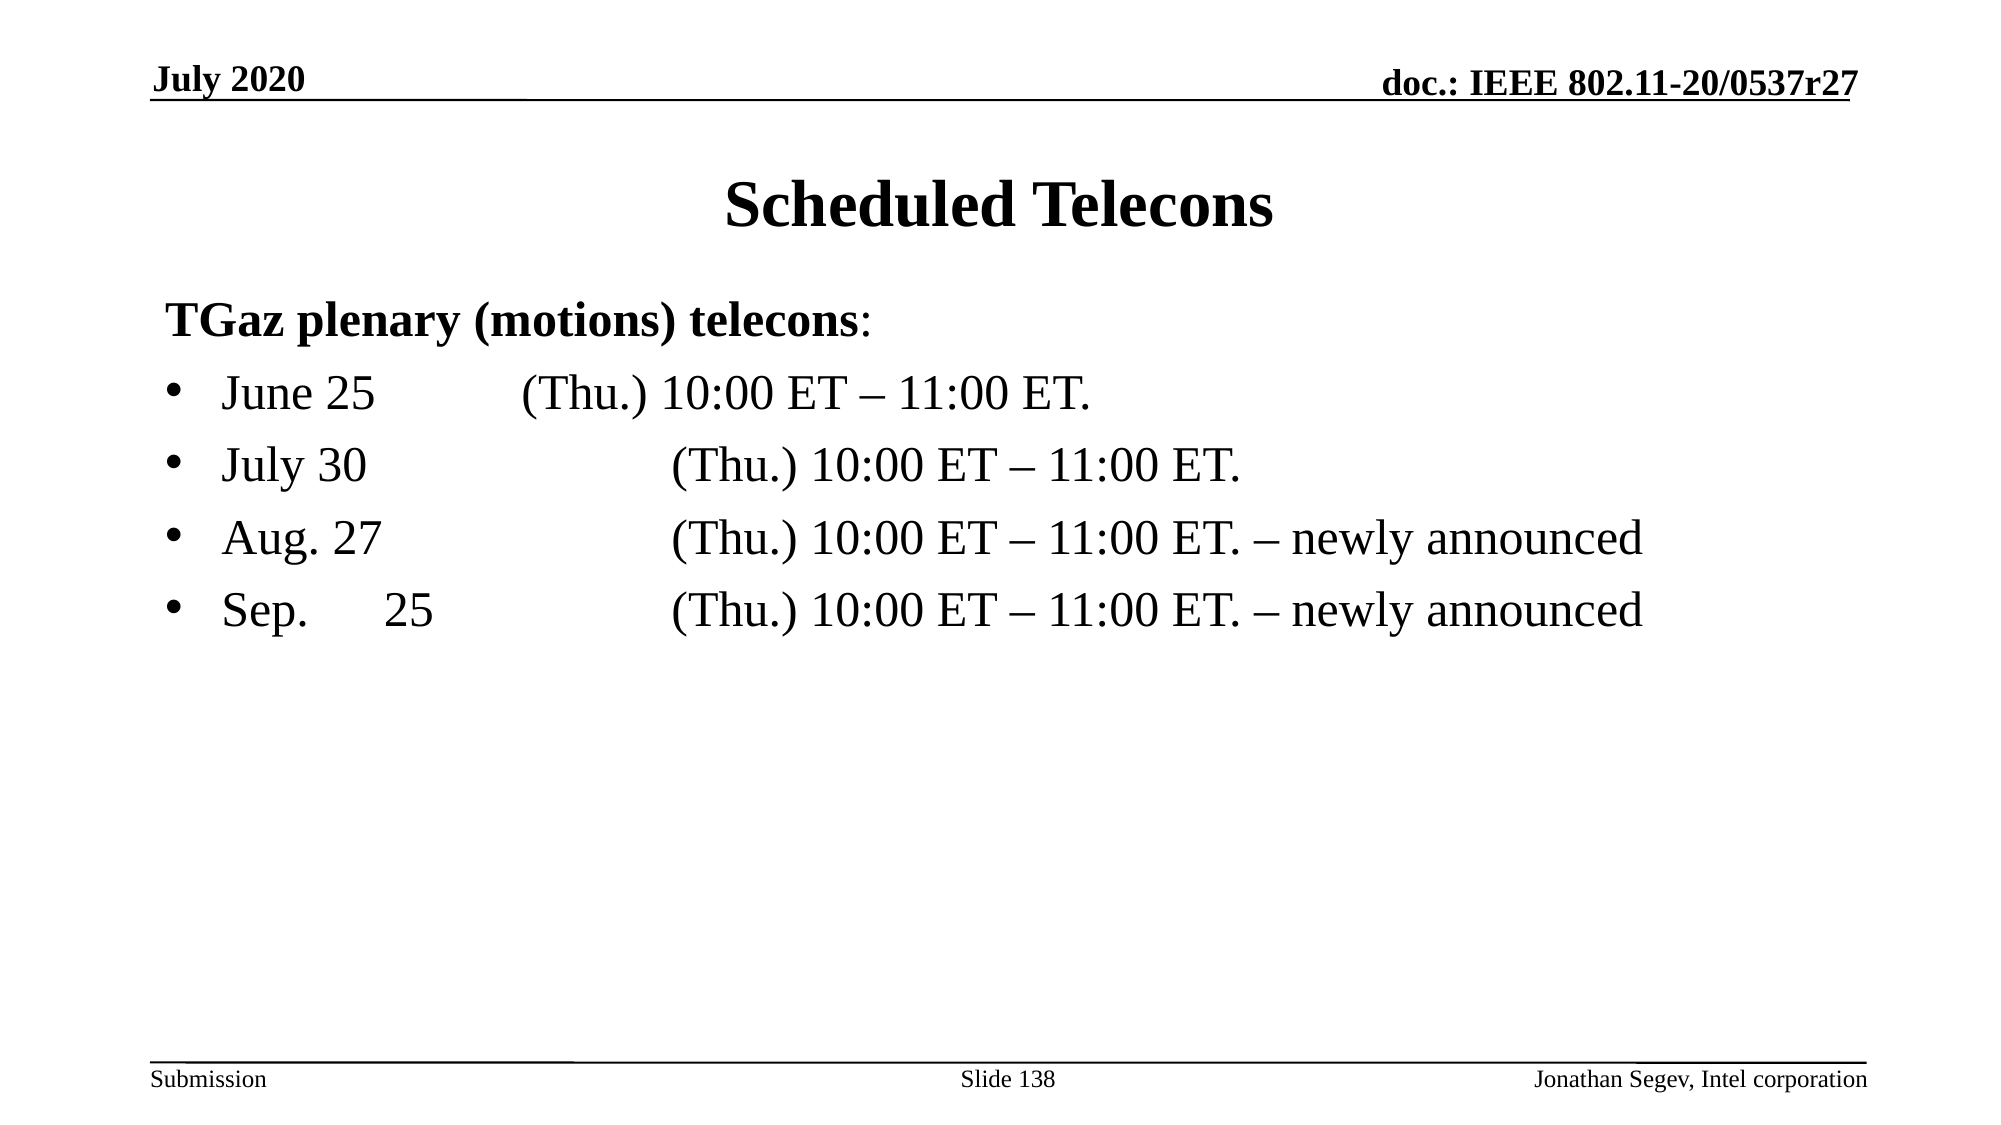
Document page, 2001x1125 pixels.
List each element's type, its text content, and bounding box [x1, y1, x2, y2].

title Scheduled Telecons [149, 112, 1850, 278]
list TGaz plenary (motions) telecons: June 25 (Thu.) 10:00 ET – 11:00 ET. July 30 (Thu.) 10:00 ET – 11:00 ET. Aug. 27 (Thu.) 10:00 ET – 11:00 ET. – newly announced Sep. 25 (Thu.) 10:00 ET – 11:00 ET. – newly announced [149, 278, 1850, 670]
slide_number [152, 54, 563, 100]
footer Jonathan Segev, Intel corporation [1171, 1061, 1869, 1093]
slide_number Slide 138 [950, 1061, 1067, 1123]
